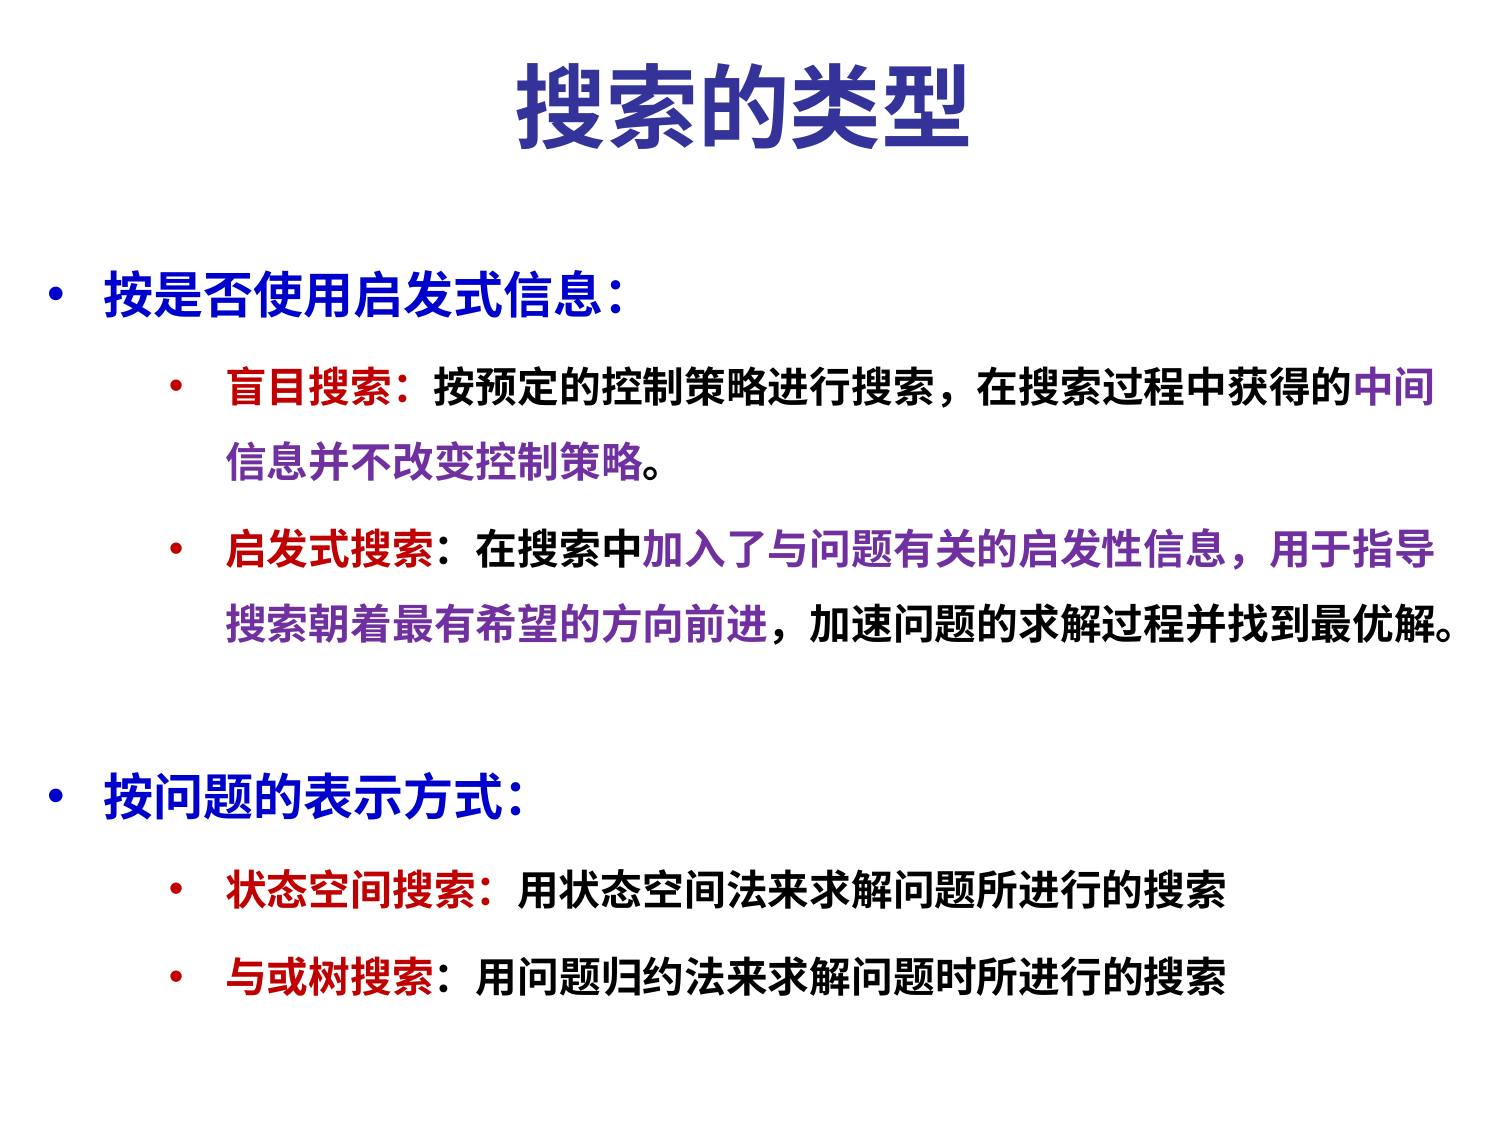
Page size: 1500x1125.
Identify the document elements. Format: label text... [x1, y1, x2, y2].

text_box 搜索的类型 [318, 42, 1170, 168]
text_box 按是否使用启发式信息： 盲目搜索：按预定的控制策略进行搜索，在搜索过程中获得的中间信息并不改变控制策略。 启发式搜索：在搜索中加入了与问题有关的启发性信息，用于指导搜索朝着最有希望的方向前进，加速问题的求解过程并找到最优解。 按问题的表示方式： 状态空间搜索：用状态空间法来求解问题所进行的搜索 与或树搜索：用问题归约法来求解问题时所进行的搜索 [32, 225, 1456, 1009]
